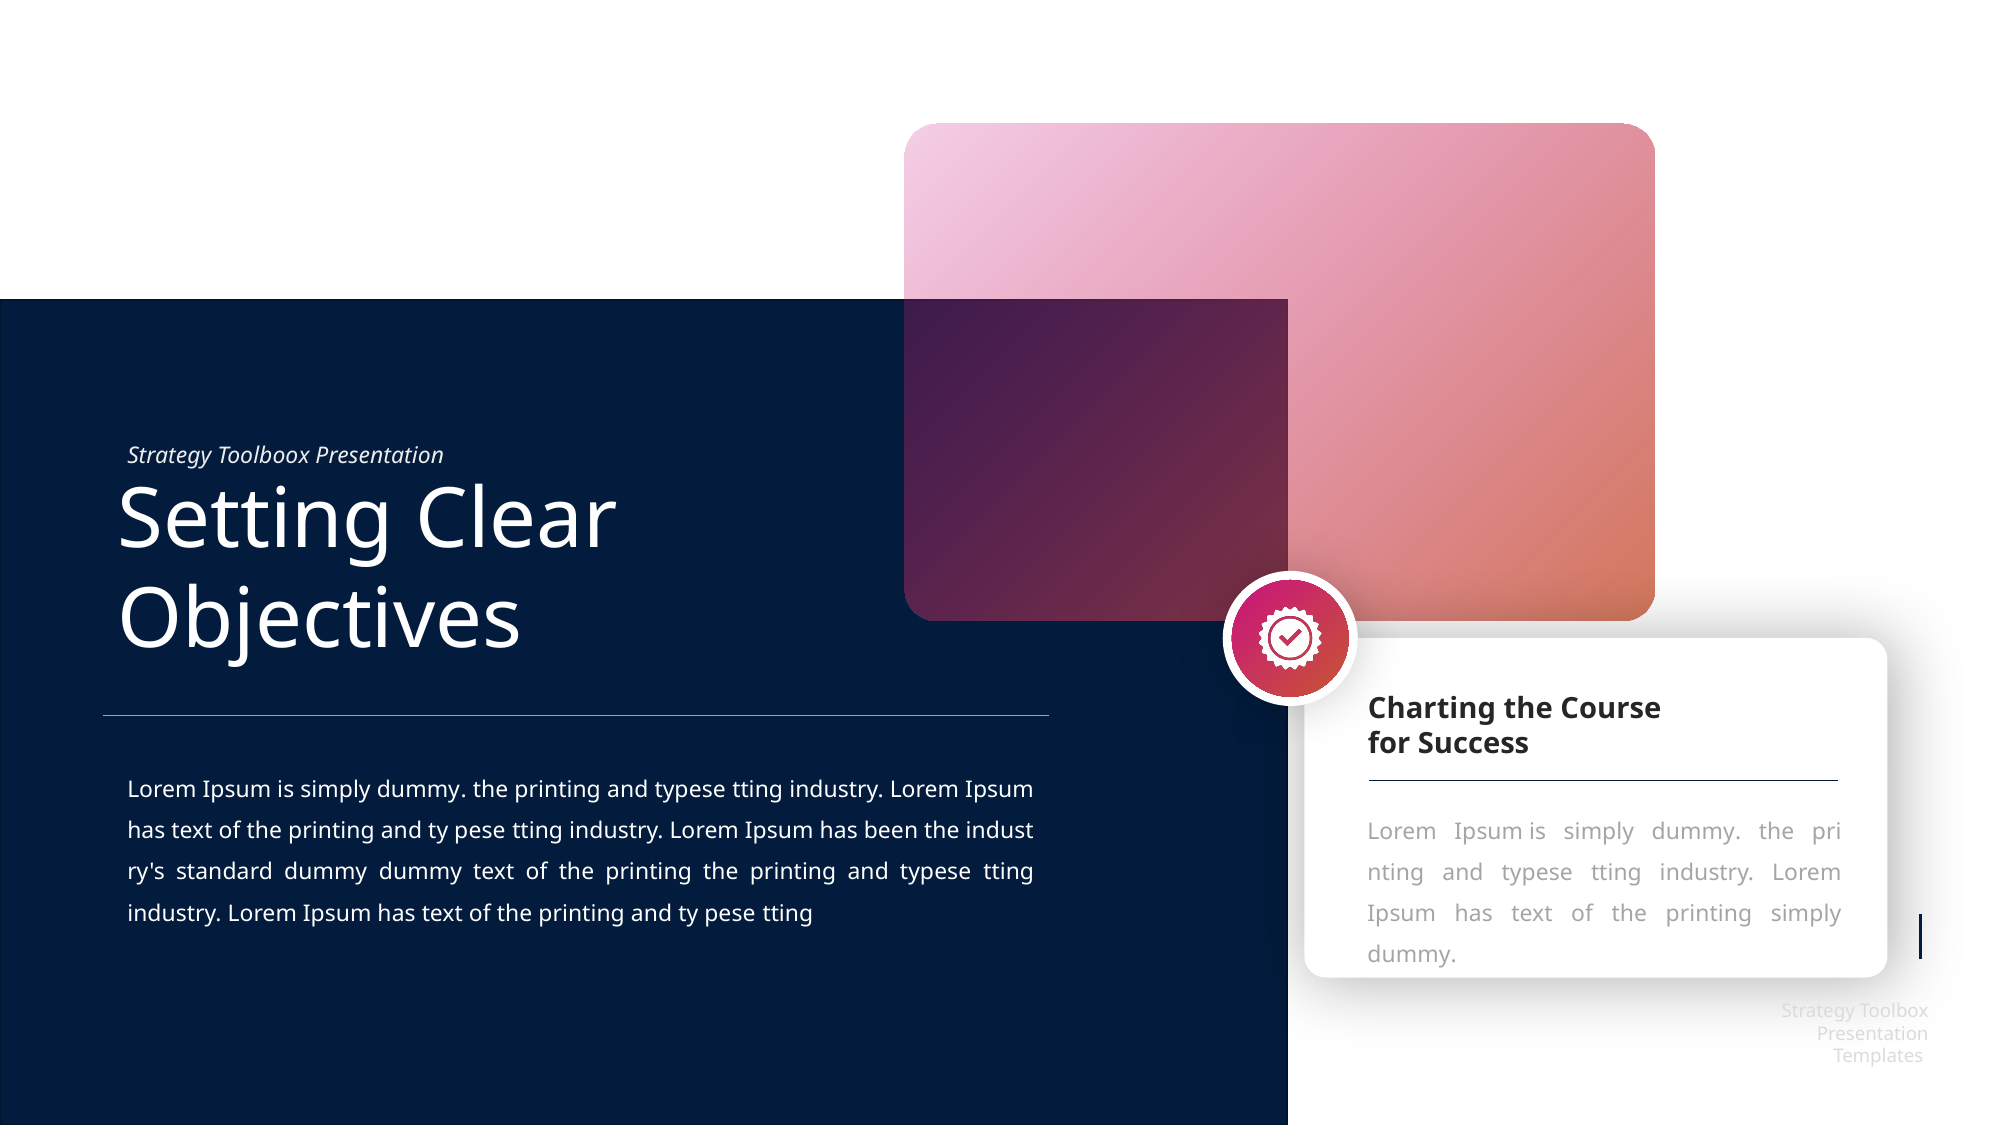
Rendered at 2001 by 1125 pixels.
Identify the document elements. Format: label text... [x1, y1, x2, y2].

text_box Strategy Toolbox Presentation Templates [1716, 991, 1943, 1074]
text_box Charting the Course for Success [1353, 682, 1694, 768]
text_box Setting Clear Objectives [102, 457, 860, 672]
text_box [1230, 621, 1350, 698]
text_box [1303, 636, 1889, 979]
text_box Lorem Ipsum is simply dummy. the printing and typese tting industry. Lorem Ipsum has text of the printing and ty pese tting industry. Lorem Ipsum has been the indust ry's standard dummy dummy text of the printing the printing and typese tting industry. Lorem Ipsum has text of the printing and ty pese tting [112, 753, 1049, 933]
text_box Lorem Ipsum is simply dummy. the pri nting and typese tting industry. Lorem Ipsum has text of the printing simply dummy. [1352, 795, 1857, 975]
text_box [1221, 621, 1359, 707]
text_box Strategy Toolboox Presentation [112, 419, 511, 475]
picture [904, 123, 1655, 679]
